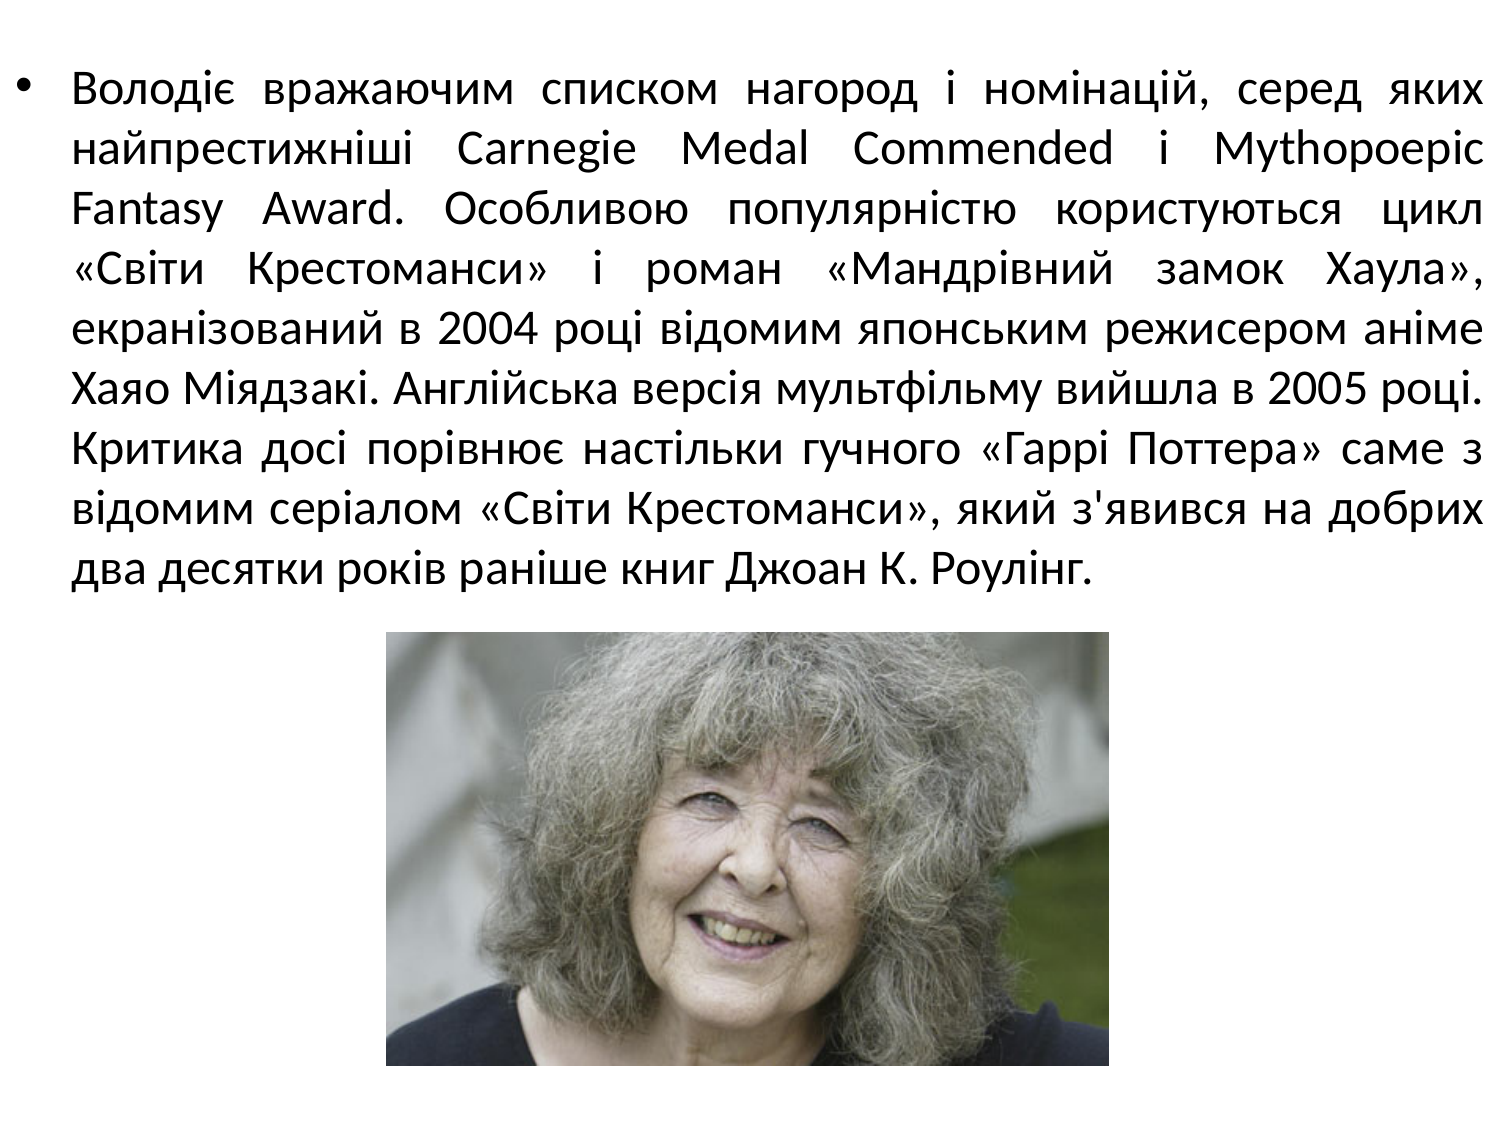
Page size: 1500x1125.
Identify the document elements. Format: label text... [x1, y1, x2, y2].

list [386, 632, 1109, 1067]
list Володіє вражаючим списком нагород і номінацій, серед яких найпрестижніші Carnegie Medal Commended і Mythopoepic Fantasy Award. Особливою популярністю користуються цикл «Світи Крестоманси» і роман «Мандрівний замок Хаула», екранізований в 2004 році відомим японським режисером аніме Хаяо Міядзакі. Англійська версія мультфільму вийшла в 2005 році. Критика досі порівнює настільки гучного «Гаррі Поттера» саме з відомим серіалом «Світи Крестоманси», який з'явився на добрих два десятки років раніше книг Джоан К. Роулінг. [0, 46, 1500, 1005]
